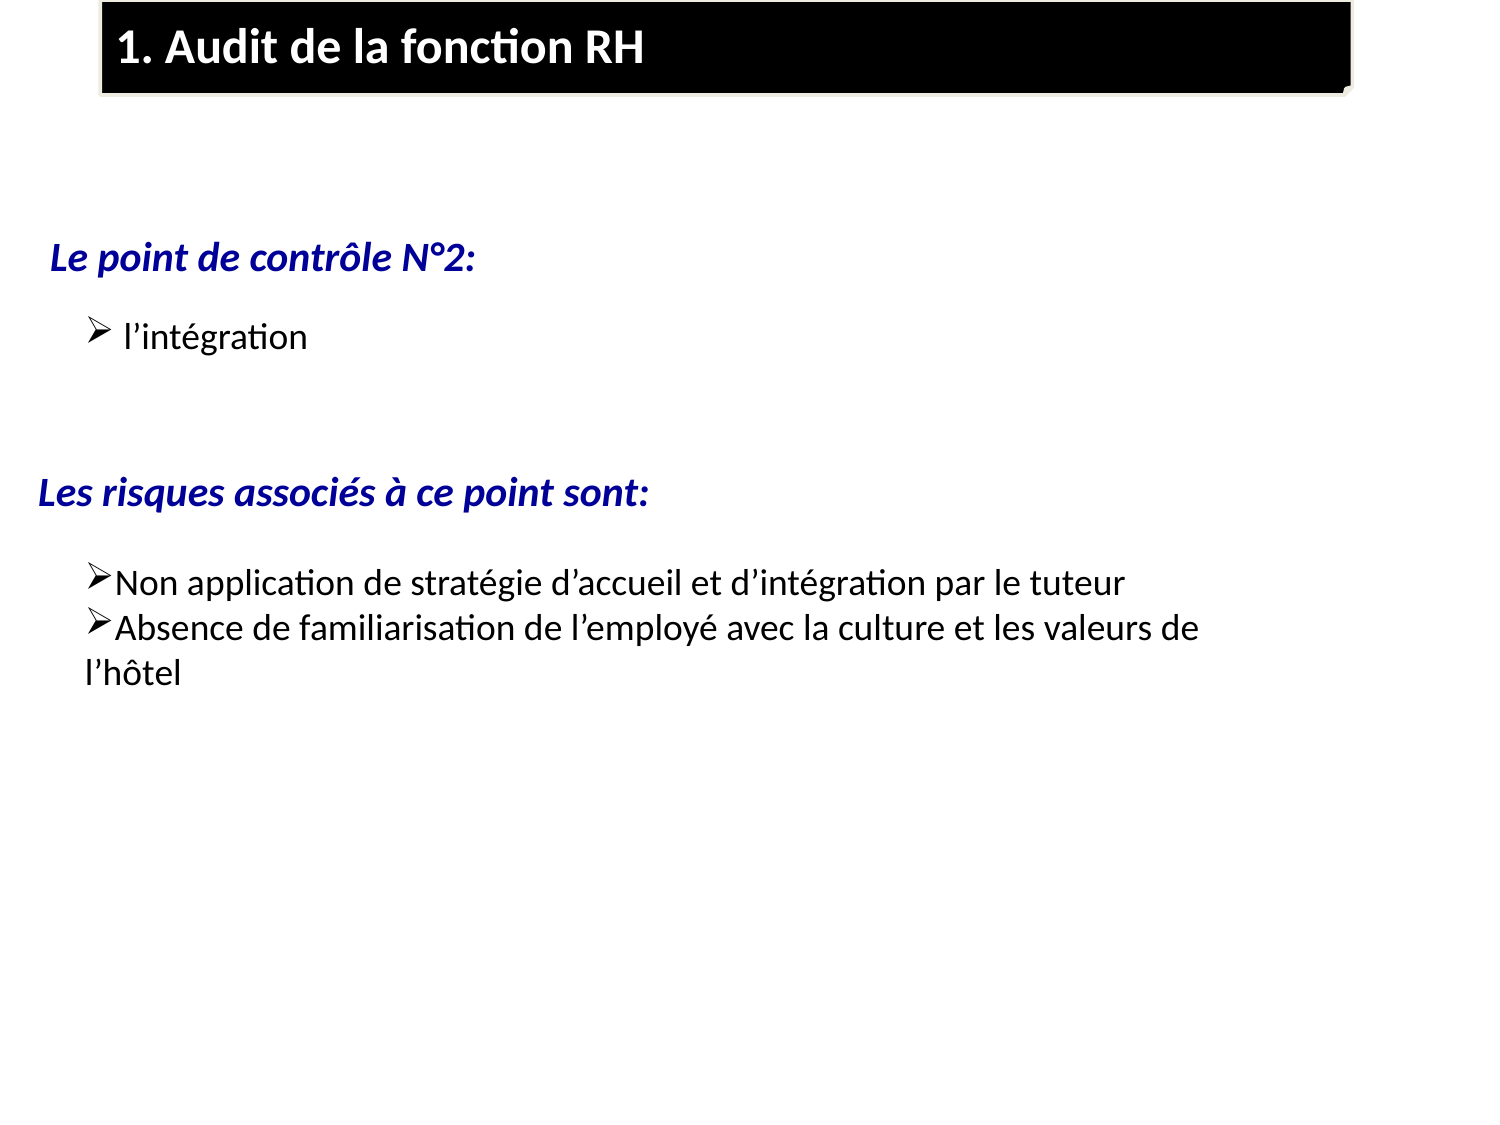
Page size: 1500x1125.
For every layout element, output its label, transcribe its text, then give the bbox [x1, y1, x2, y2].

text_box Les risques associés à ce point sont: [23, 457, 785, 522]
text_box l’intégration [70, 304, 1336, 365]
text_box Non application de stratégie d’accueil et d’intégration par le tuteur Absence de familiarisation de l’employé avec la culture et les valeurs de l’hôtel [70, 550, 1243, 746]
text_box 1. Audit de la fonction RH [100, 0, 1353, 96]
text_box Le point de contrôle N°2: [35, 222, 715, 288]
